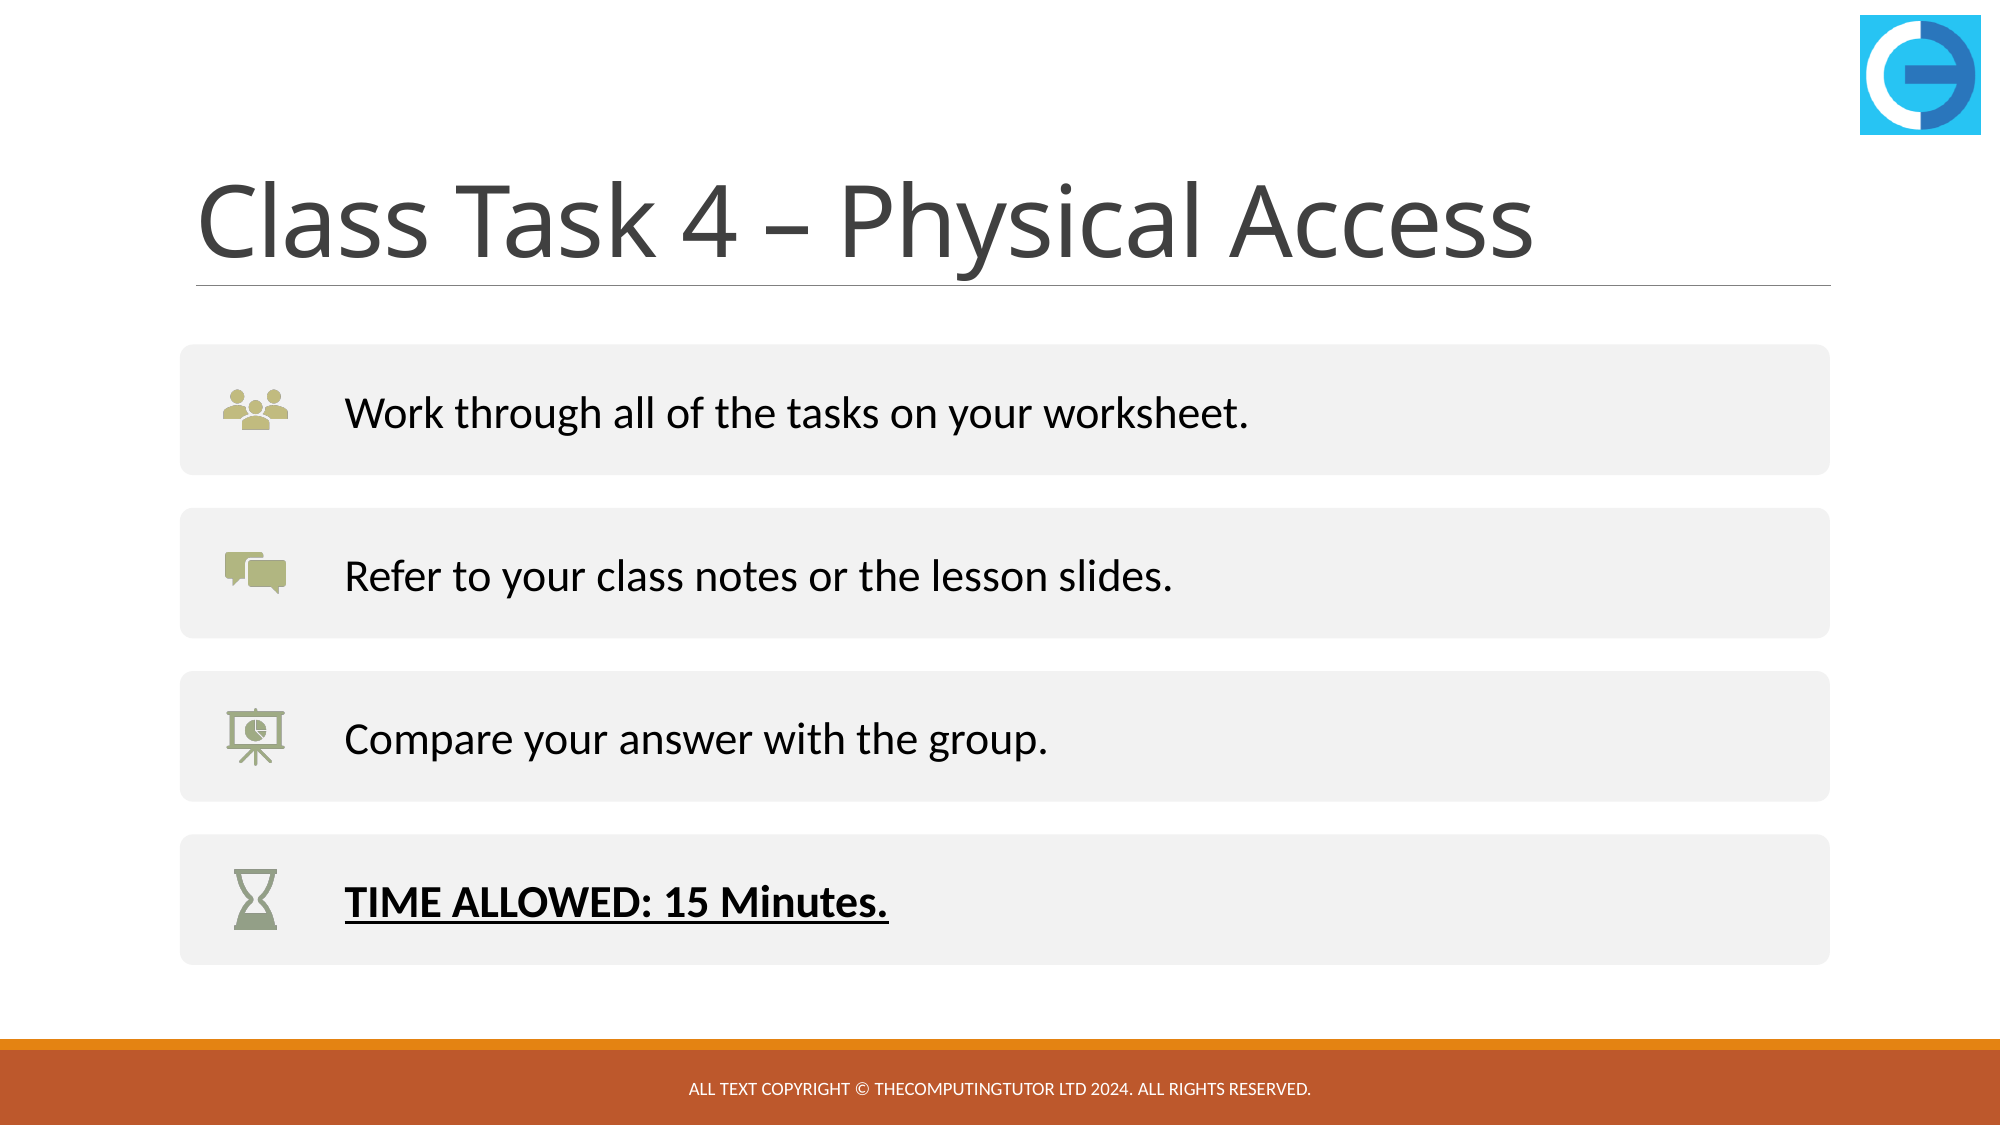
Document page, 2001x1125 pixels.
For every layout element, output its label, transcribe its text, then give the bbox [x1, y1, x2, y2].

picture [1860, 15, 1981, 135]
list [179, 343, 1831, 966]
footer All text copyright © TheComputingTutor Ltd 2024. All rights Reserved. [604, 1059, 1396, 1120]
title Class Task 4 – Physical Access [180, 47, 1830, 285]
